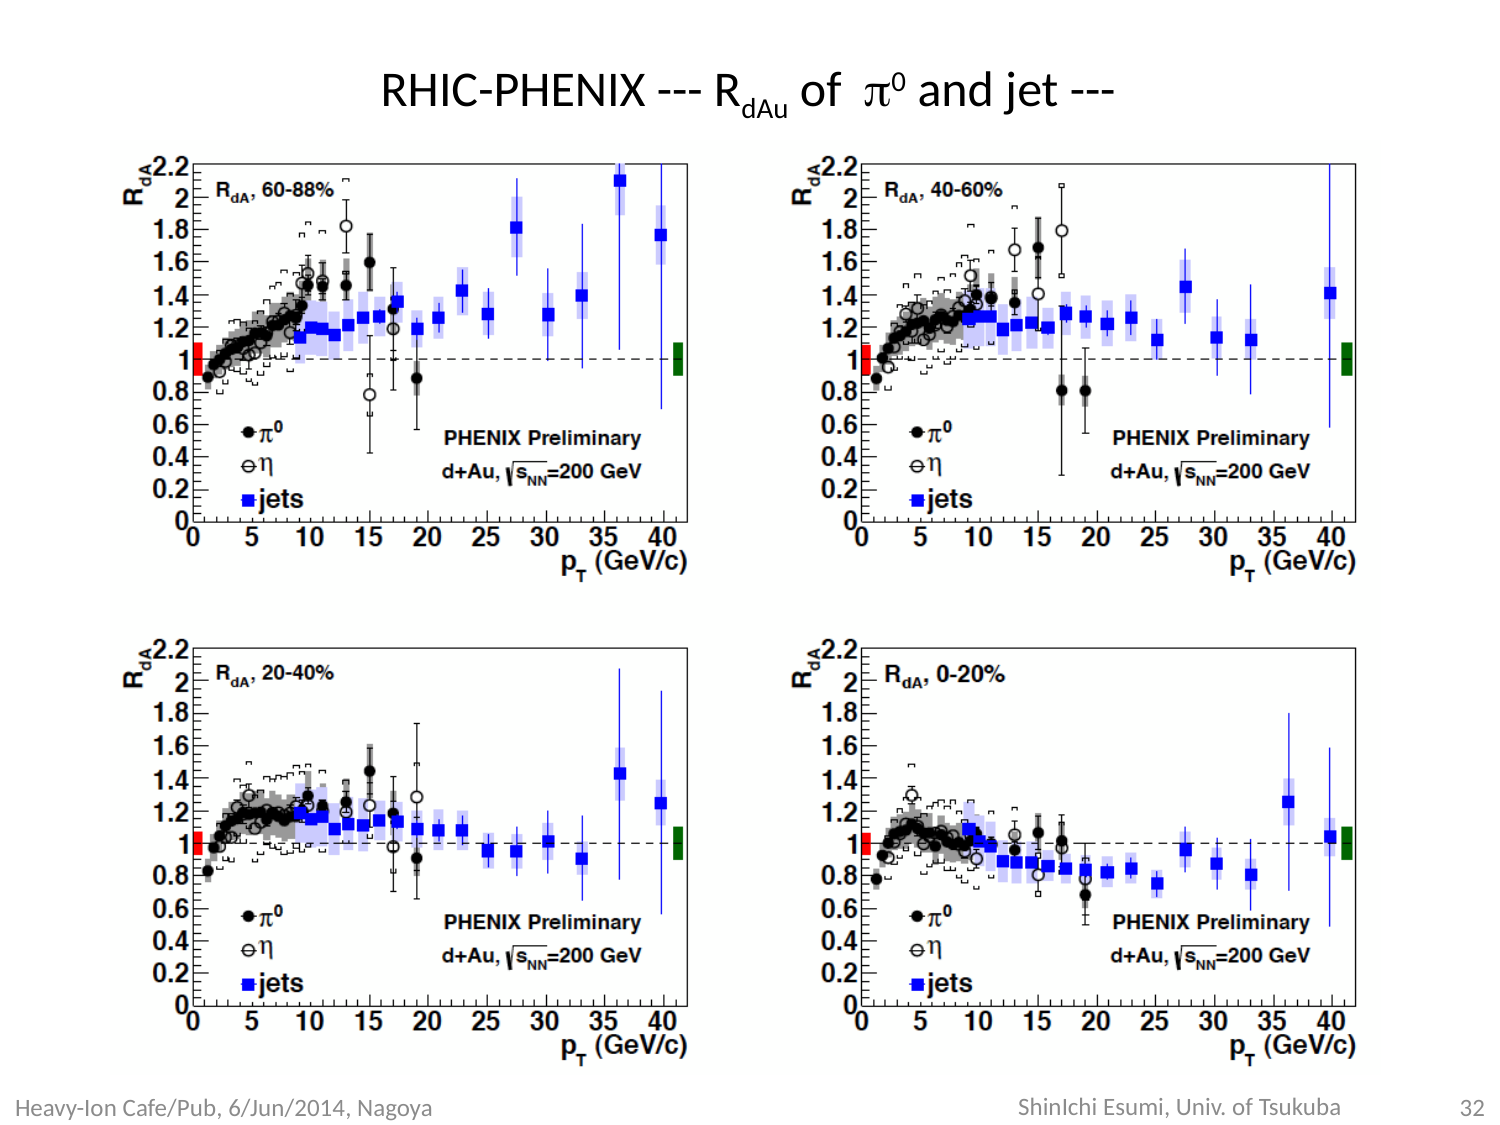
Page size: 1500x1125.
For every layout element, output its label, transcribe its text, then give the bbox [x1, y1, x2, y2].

slide_number Heavy-Ion Cafe/Pub, 6/Jun/2014, Nagoya [0, 1087, 472, 1125]
footer ShinIchi Esumi, Univ. of Tsukuba [966, 1086, 1393, 1125]
text_box RHIC-PHENIX --- RdAu of p0 and jet --- [340, 48, 1157, 132]
picture [110, 140, 1381, 1075]
slide_number 32 [1393, 1086, 1500, 1125]
